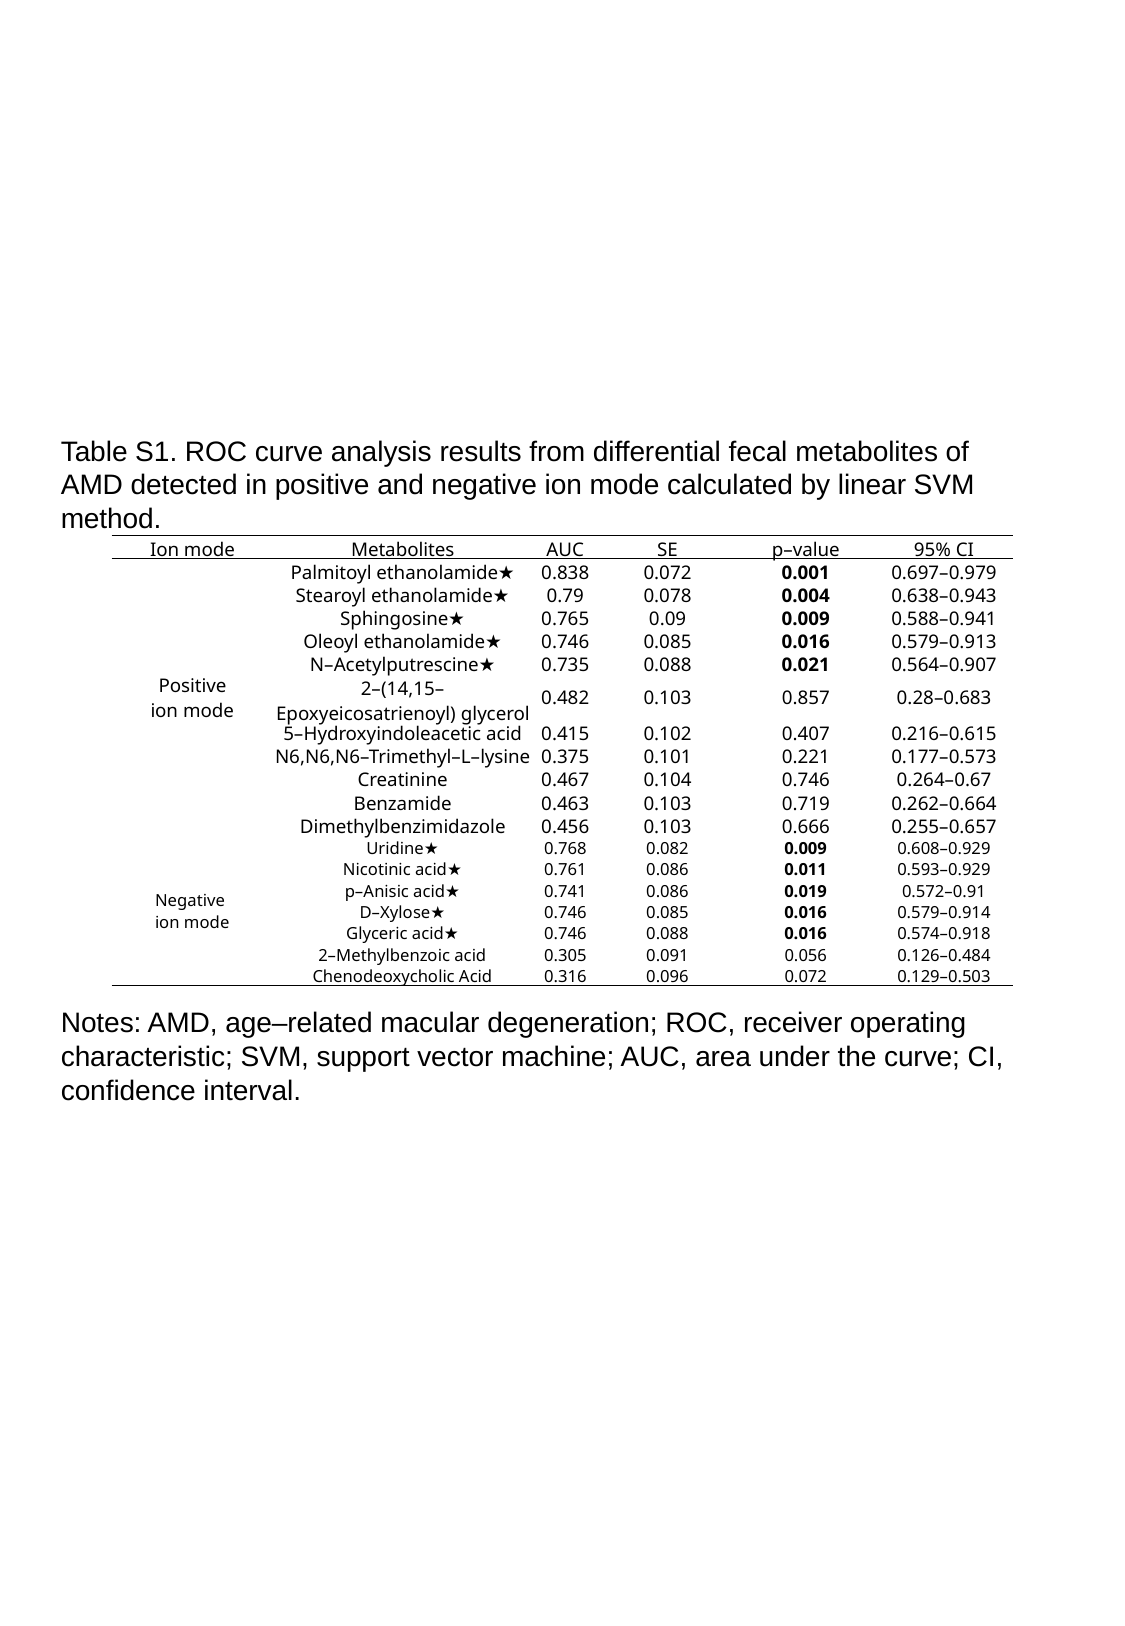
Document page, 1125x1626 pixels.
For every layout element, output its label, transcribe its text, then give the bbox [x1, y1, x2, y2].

table_cell 0.761 [532, 857, 598, 879]
table_cell 0.126–0.484 [875, 943, 1013, 964]
table_cell Palmitoyl ethanolamide★ [273, 559, 532, 582]
table_cell 0.765 [532, 605, 598, 628]
table_cell 0.264–0.67 [875, 766, 1013, 789]
table_cell 0.741 [532, 879, 598, 900]
table_cell Uridine★ [273, 836, 532, 857]
table_cell 2–(14,15–Epoxyeicosatrienoyl) glycerol [273, 674, 532, 720]
table_header p–value [737, 536, 875, 558]
table_cell 0.574–0.918 [875, 921, 1013, 943]
table_cell 0.078 [598, 582, 737, 605]
table_cell 0.009 [737, 836, 875, 857]
table_cell 0.082 [598, 836, 737, 857]
table_cell 0.746 [532, 900, 598, 921]
table_cell 0.056 [737, 943, 875, 964]
table_cell Negative ion mode [112, 836, 273, 985]
table_cell 0.019 [737, 879, 875, 900]
table_header AUC [532, 536, 598, 558]
table_cell 0.085 [598, 900, 737, 921]
table_cell 2–Methylbenzoic acid [273, 943, 532, 964]
table_cell 0.719 [737, 789, 875, 813]
table_cell 0.857 [737, 674, 875, 720]
text_box Table S1. ROC curve analysis results from differential fecal metabolites of AMD detected in positive and negative ion mode calculated by linear SVM method. [46, 425, 1053, 542]
table_cell D–Xylose★ [273, 900, 532, 921]
table_cell 0.103 [598, 789, 737, 813]
table_cell 0.415 [532, 720, 598, 743]
table_cell 0.001 [737, 559, 875, 582]
table_cell 0.101 [598, 743, 737, 766]
table_cell 0.262–0.664 [875, 789, 1013, 813]
table_cell 0.016 [737, 628, 875, 651]
table_cell 0.088 [598, 921, 737, 943]
table_cell Stearoyl ethanolamide★ [273, 582, 532, 605]
text_box Notes: AMD, age–related macular degeneration; ROC, receiver operating characteristic; SVM, support vector machine; AUC, area under the curve; CI, confidence interval. [46, 997, 1053, 1113]
table_cell Oleoyl ethanolamide★ [273, 628, 532, 651]
table_cell 0.746 [737, 766, 875, 789]
table_cell 0.467 [532, 766, 598, 789]
table_cell 0.216–0.615 [875, 720, 1013, 743]
table_cell 0.255–0.657 [875, 813, 1013, 836]
table_cell Glyceric acid★ [273, 921, 532, 943]
table_cell 0.638–0.943 [875, 582, 1013, 605]
table_cell 0.407 [737, 720, 875, 743]
table_cell Chenodeoxycholic Acid [273, 964, 532, 985]
table_cell 0.316 [532, 964, 598, 985]
table_header 95% CI [875, 536, 1013, 558]
table_cell 0.103 [598, 813, 737, 836]
table_cell 0.746 [532, 628, 598, 651]
table_header Metabolites [273, 536, 532, 558]
table_cell 0.666 [737, 813, 875, 836]
table_cell 0.838 [532, 559, 598, 582]
table_cell 0.004 [737, 582, 875, 605]
table_cell Nicotinic acid★ [273, 857, 532, 879]
table_cell 0.305 [532, 943, 598, 964]
table_header SE [598, 536, 737, 558]
table_header Ion mode [112, 536, 273, 558]
table_cell 0.593–0.929 [875, 857, 1013, 879]
table_cell 5–Hydroxyindoleacetic acid [273, 720, 532, 743]
table_cell 0.746 [532, 921, 598, 943]
table_cell 0.579–0.914 [875, 900, 1013, 921]
table_cell 0.021 [737, 651, 875, 674]
table_cell 0.697–0.979 [875, 559, 1013, 582]
table_cell 0.375 [532, 743, 598, 766]
table_cell 0.456 [532, 813, 598, 836]
table_cell Benzamide [273, 789, 532, 813]
table_cell Sphingosine★ [273, 605, 532, 628]
table_cell 0.177–0.573 [875, 743, 1013, 766]
table_cell 0.564–0.907 [875, 651, 1013, 674]
table_cell N6,N6,N6–Trimethyl–L–lysine [273, 743, 532, 766]
table_cell 0.088 [598, 651, 737, 674]
table_cell 0.103 [598, 674, 737, 720]
table_cell 0.79 [532, 582, 598, 605]
table_cell 0.011 [737, 857, 875, 879]
table_cell 0.608–0.929 [875, 836, 1013, 857]
table_cell 0.572–0.91 [875, 879, 1013, 900]
table_cell 0.086 [598, 879, 737, 900]
table_cell Dimethylbenzimidazole [273, 813, 532, 836]
table_cell 0.096 [598, 964, 737, 985]
table_cell 0.28–0.683 [875, 674, 1013, 720]
table_cell 0.221 [737, 743, 875, 766]
table_cell 0.016 [737, 921, 875, 943]
table_cell Positive ion mode [112, 559, 273, 836]
table_cell 0.104 [598, 766, 737, 789]
table_cell 0.09 [598, 605, 737, 628]
table_cell 0.102 [598, 720, 737, 743]
table_cell 0.085 [598, 628, 737, 651]
table_cell Creatinine [273, 766, 532, 789]
table_cell 0.579–0.913 [875, 628, 1013, 651]
table_cell 0.091 [598, 943, 737, 964]
table_cell 0.016 [737, 900, 875, 921]
table_cell 0.463 [532, 789, 598, 813]
table_cell 0.072 [598, 559, 737, 582]
table_cell N–Acetylputrescine★ [273, 651, 532, 674]
table_cell 0.735 [532, 651, 598, 674]
table_cell p–Anisic acid★ [273, 879, 532, 900]
table_cell 0.086 [598, 857, 737, 879]
table_cell 0.129–0.503 [875, 964, 1013, 985]
table_cell 0.482 [532, 674, 598, 720]
table_cell 0.768 [532, 836, 598, 857]
table_cell 0.009 [737, 605, 875, 628]
table_cell 0.588–0.941 [875, 605, 1013, 628]
table_cell 0.072 [737, 964, 875, 985]
